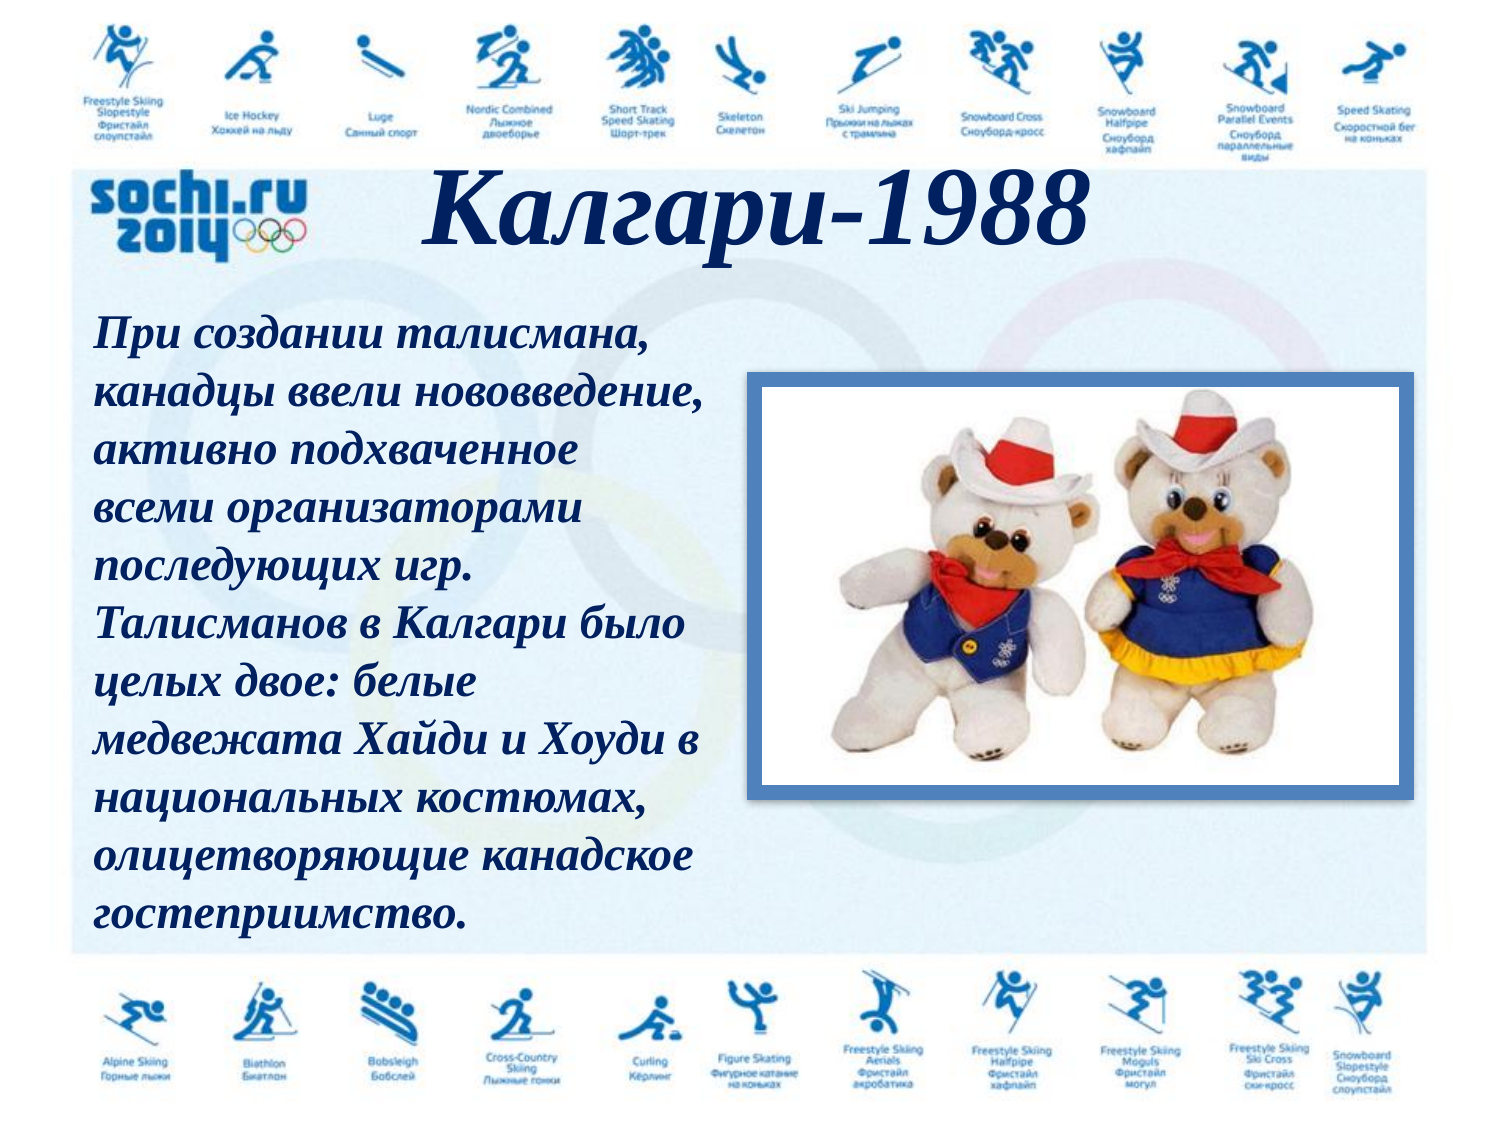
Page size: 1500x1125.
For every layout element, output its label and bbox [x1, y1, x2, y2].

picture [0, 0, 1500, 1125]
list [761, 386, 1400, 786]
